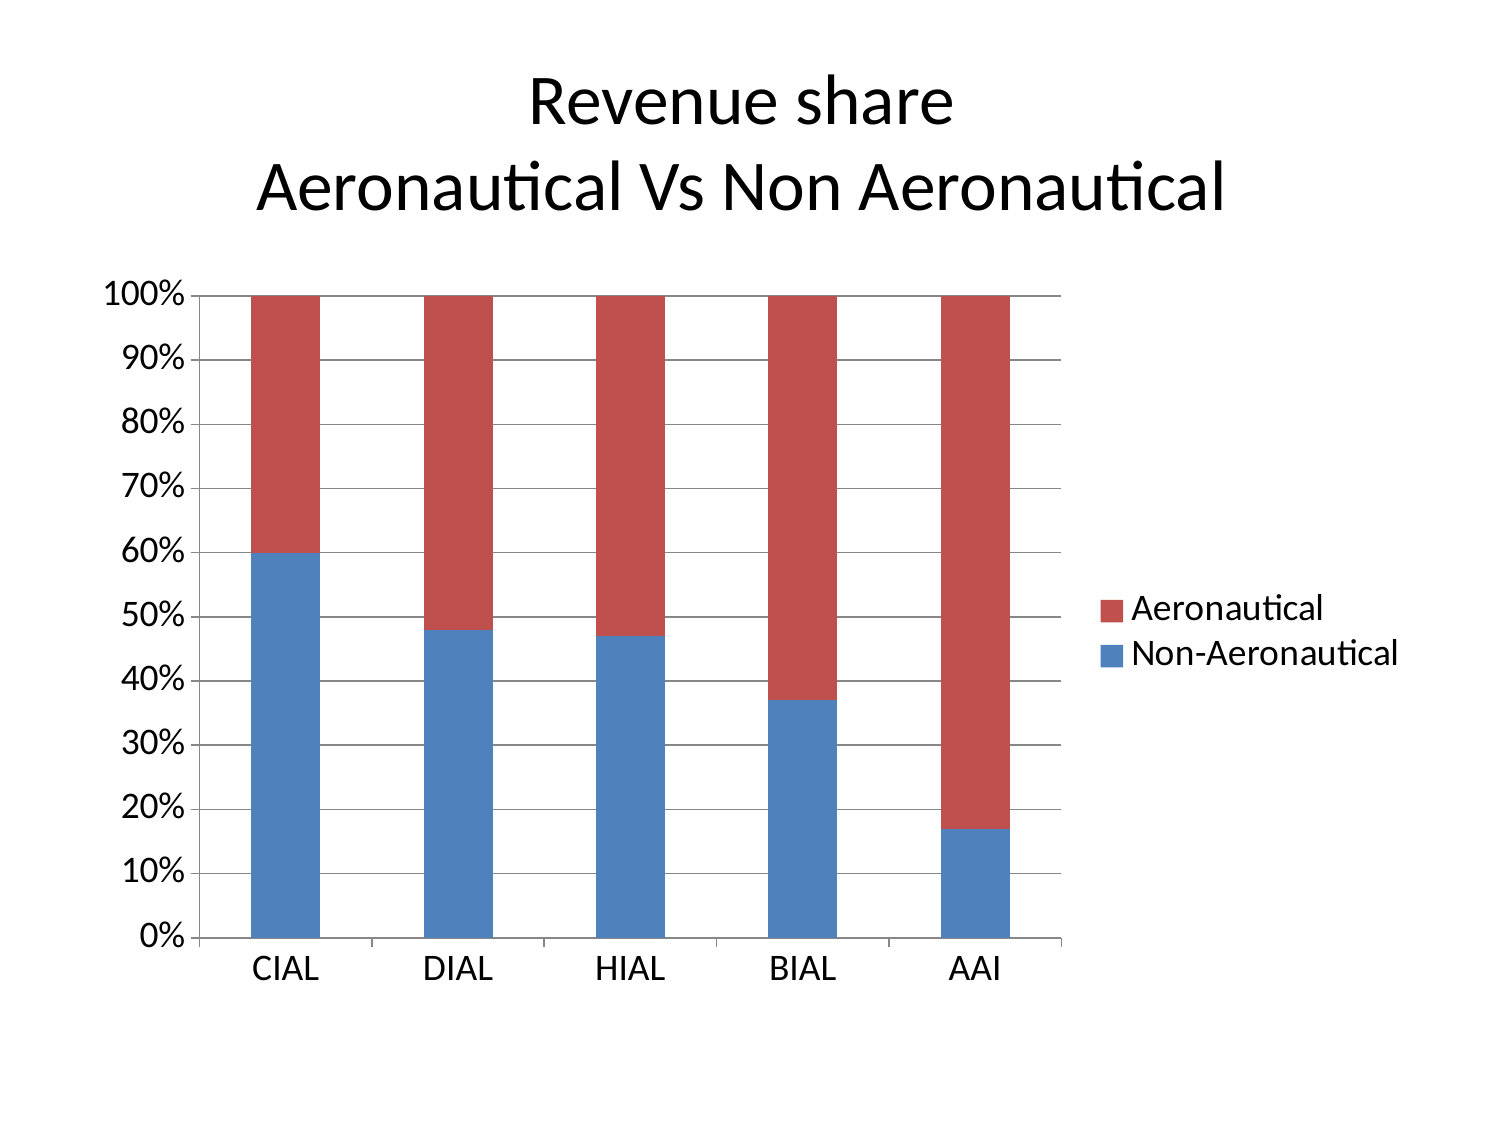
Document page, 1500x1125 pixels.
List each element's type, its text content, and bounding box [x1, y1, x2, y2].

chart [74, 262, 1426, 1006]
title Revenue share Aeronautical Vs Non Aeronautical [75, 45, 1425, 233]
